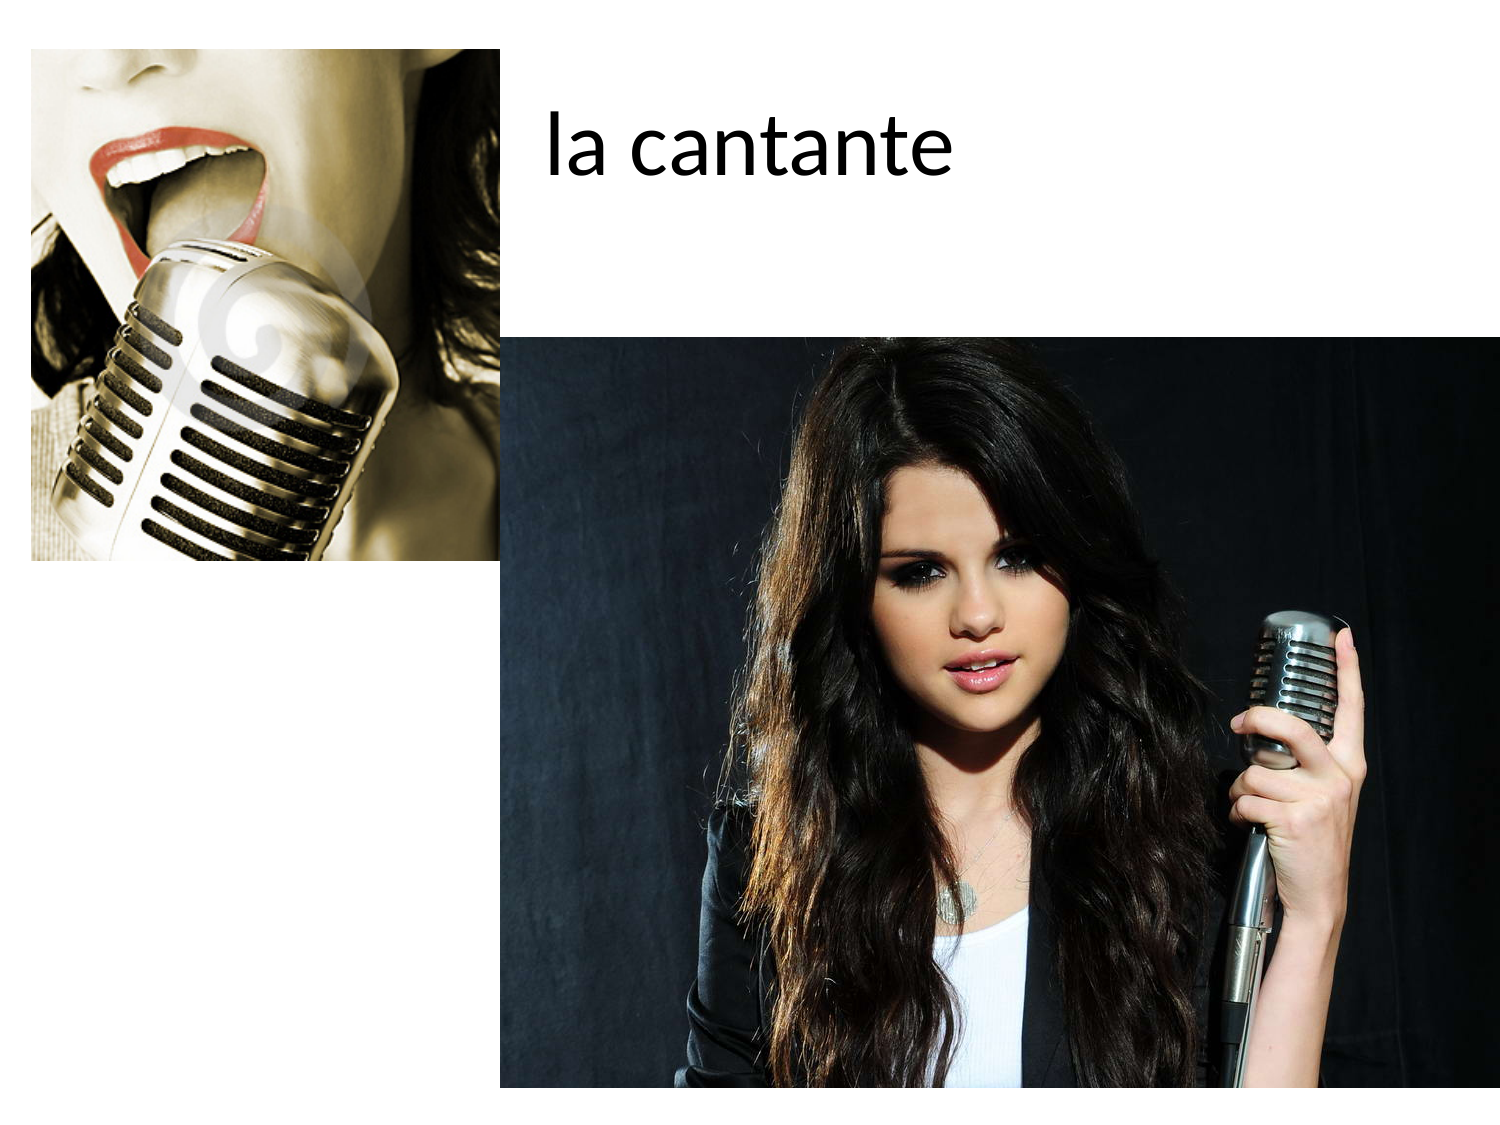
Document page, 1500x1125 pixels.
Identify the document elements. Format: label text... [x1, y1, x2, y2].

picture [30, 49, 1500, 1088]
title la cantante [74, 44, 1426, 233]
